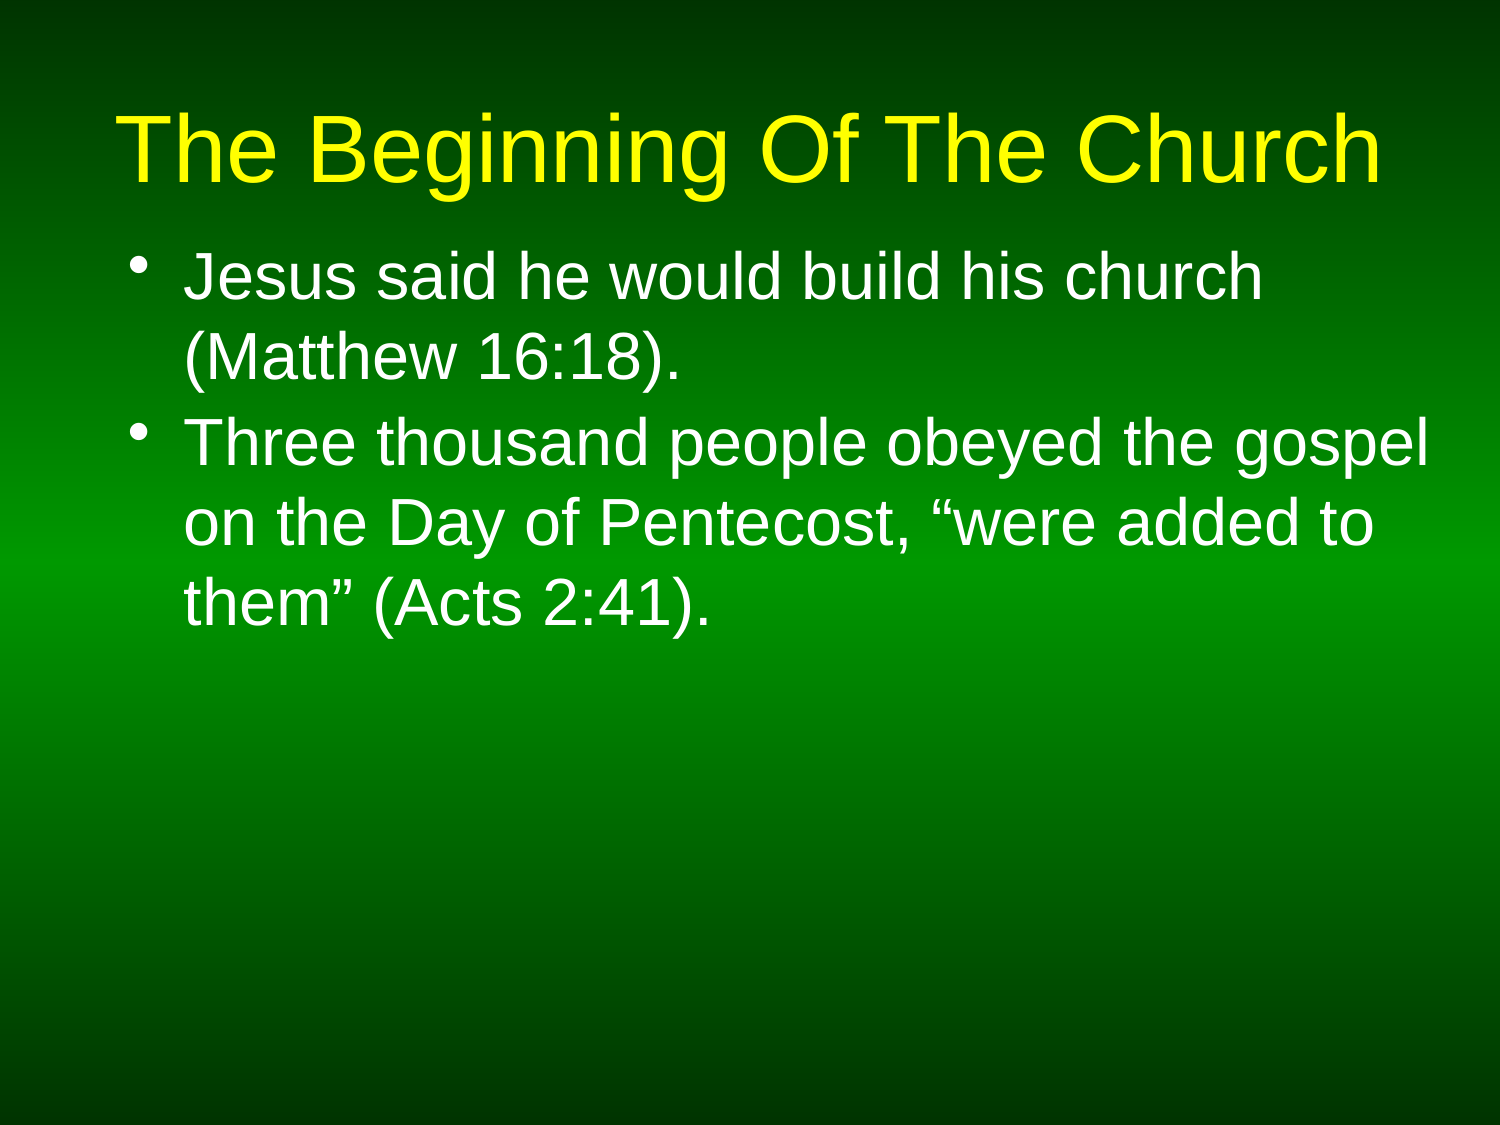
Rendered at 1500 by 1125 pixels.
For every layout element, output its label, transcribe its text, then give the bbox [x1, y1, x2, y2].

list Jesus said he would build his church (Matthew 16:18). Three thousand people obeyed the gospel on the Day of Pentecost, “were added to them” (Acts 2:41). [112, 224, 1463, 763]
title The Beginning Of The Church [37, 50, 1463, 238]
